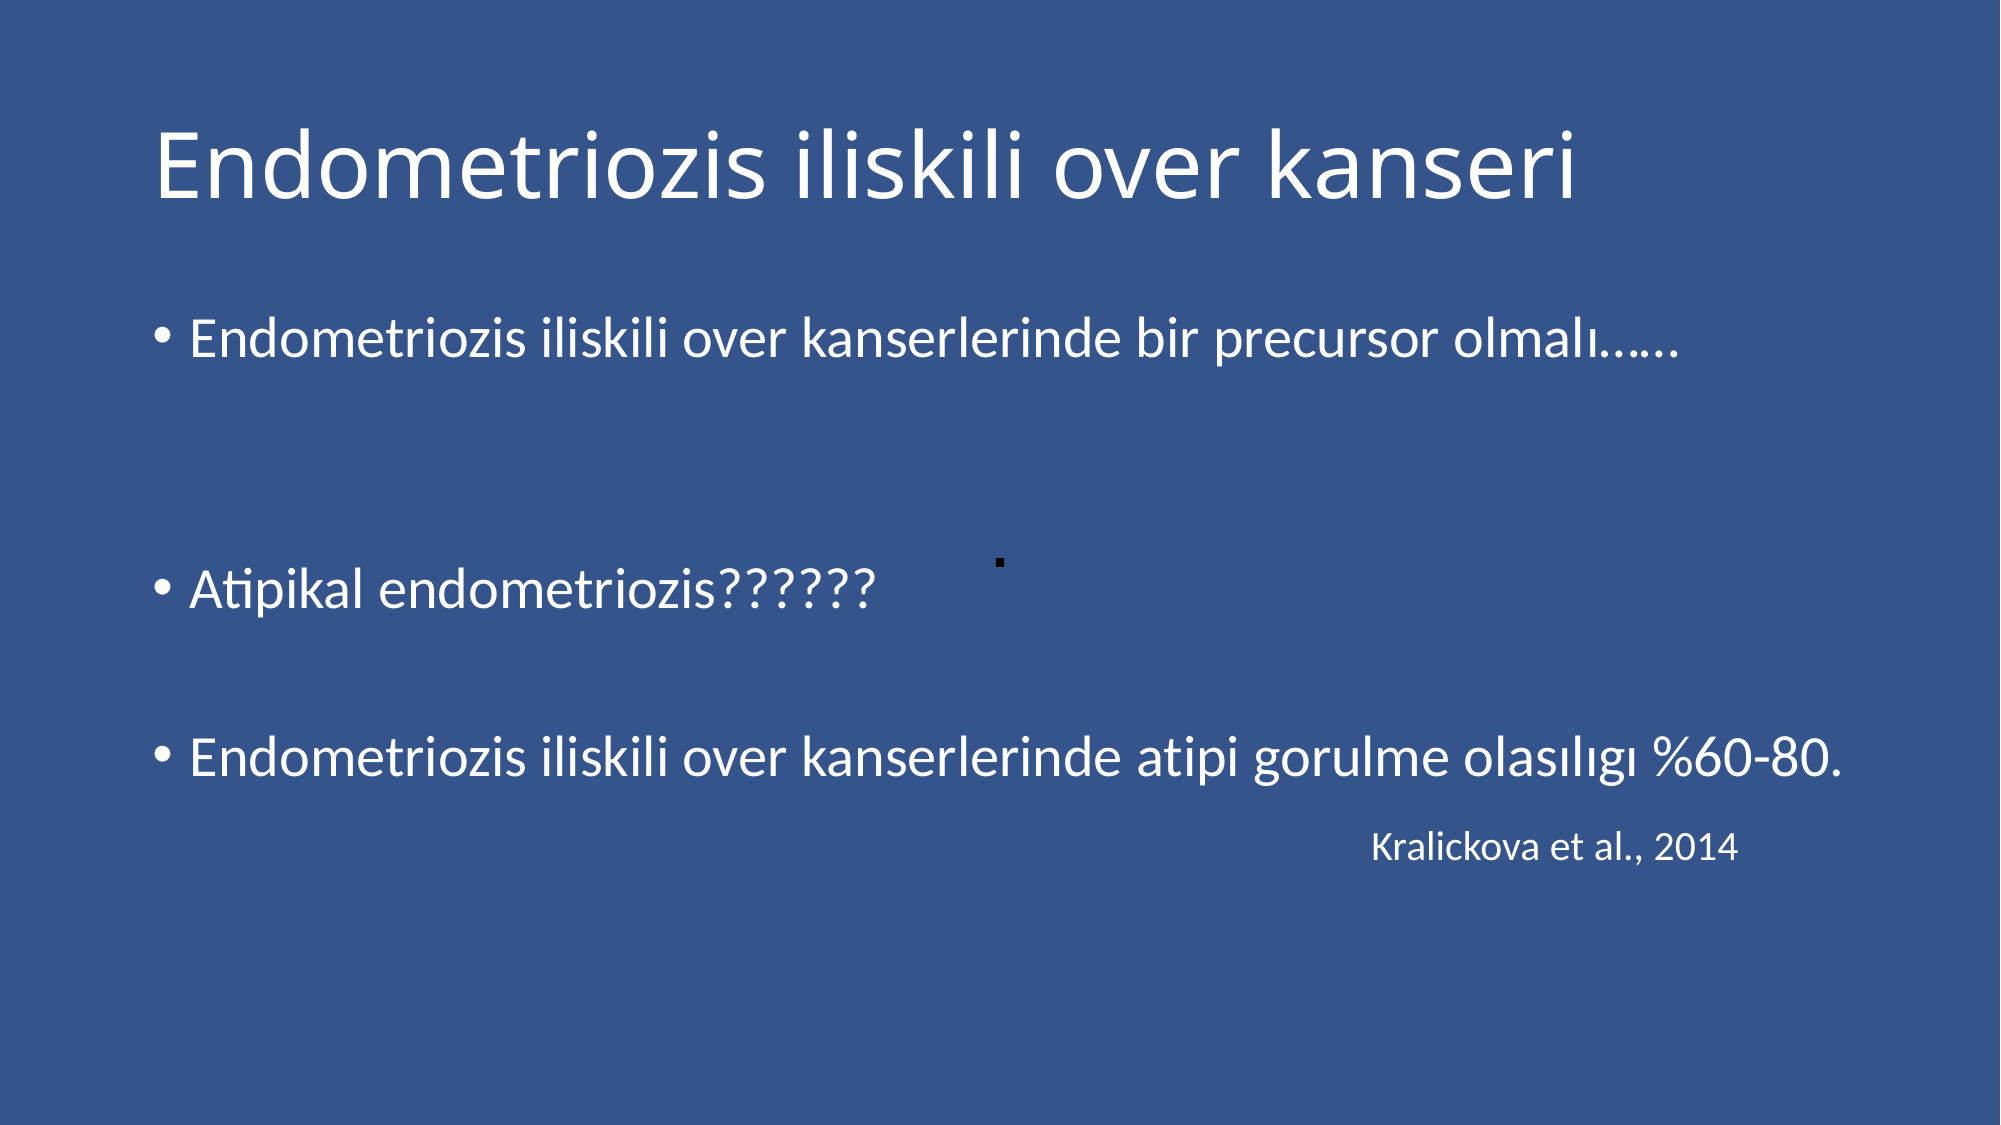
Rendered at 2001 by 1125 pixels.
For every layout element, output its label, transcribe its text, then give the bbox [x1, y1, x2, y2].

list Endometriozis iliskili over kanserlerinde bir precursor olmalı…… Atipikal endometriozis?????? Endometriozis iliskili over kanserlerinde atipi gorulme olasılıgı %60-80. Kralickova et al., 2014 [137, 299, 1863, 1014]
title Endometriozis iliskili over kanseri [137, 59, 1863, 278]
picture [995, 558, 1005, 567]
